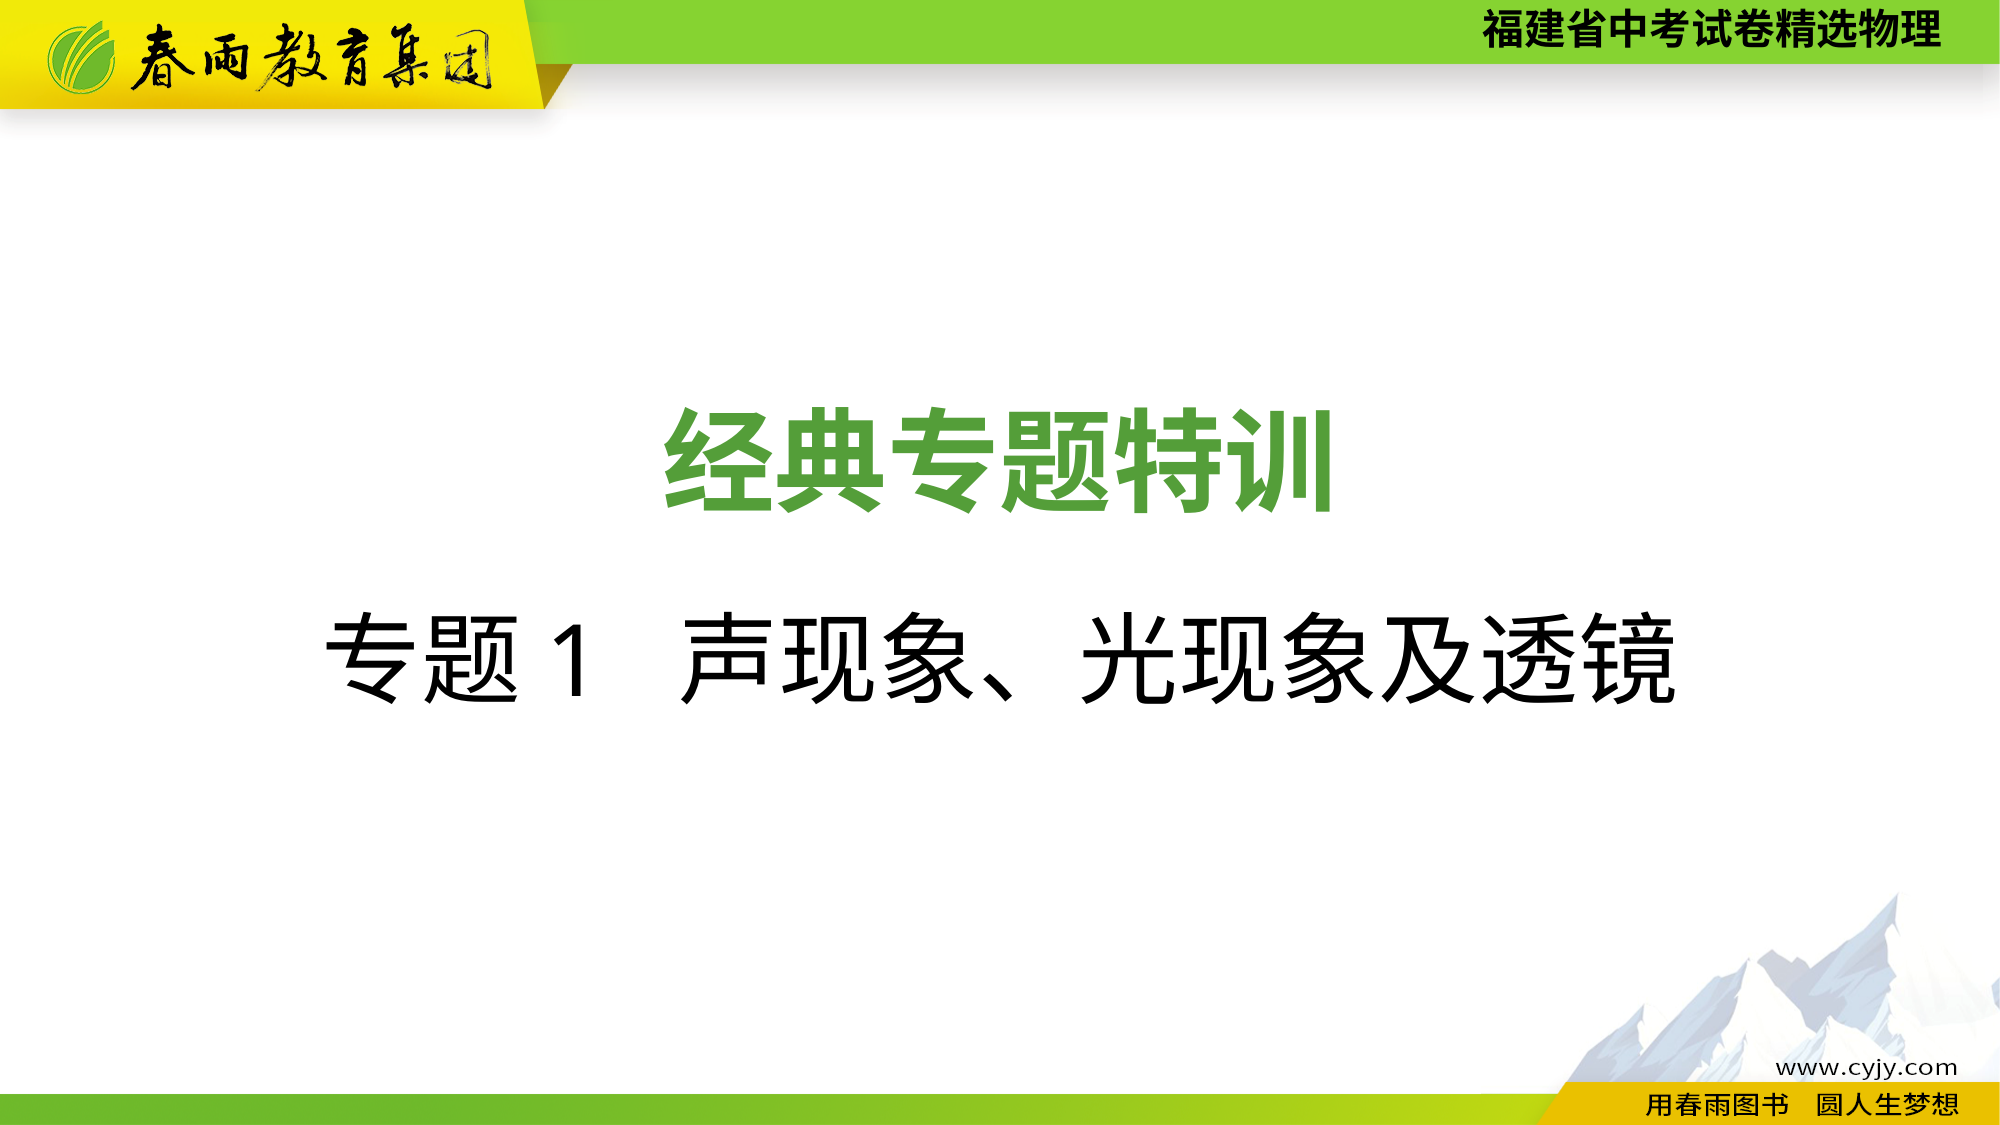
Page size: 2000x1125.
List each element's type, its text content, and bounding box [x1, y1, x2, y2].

text_box 专题1 声现象、光现象及透镜 [54, 528, 1946, 724]
picture [0, 0, 2000, 1125]
text_box 经典专题特训 [54, 316, 1946, 528]
